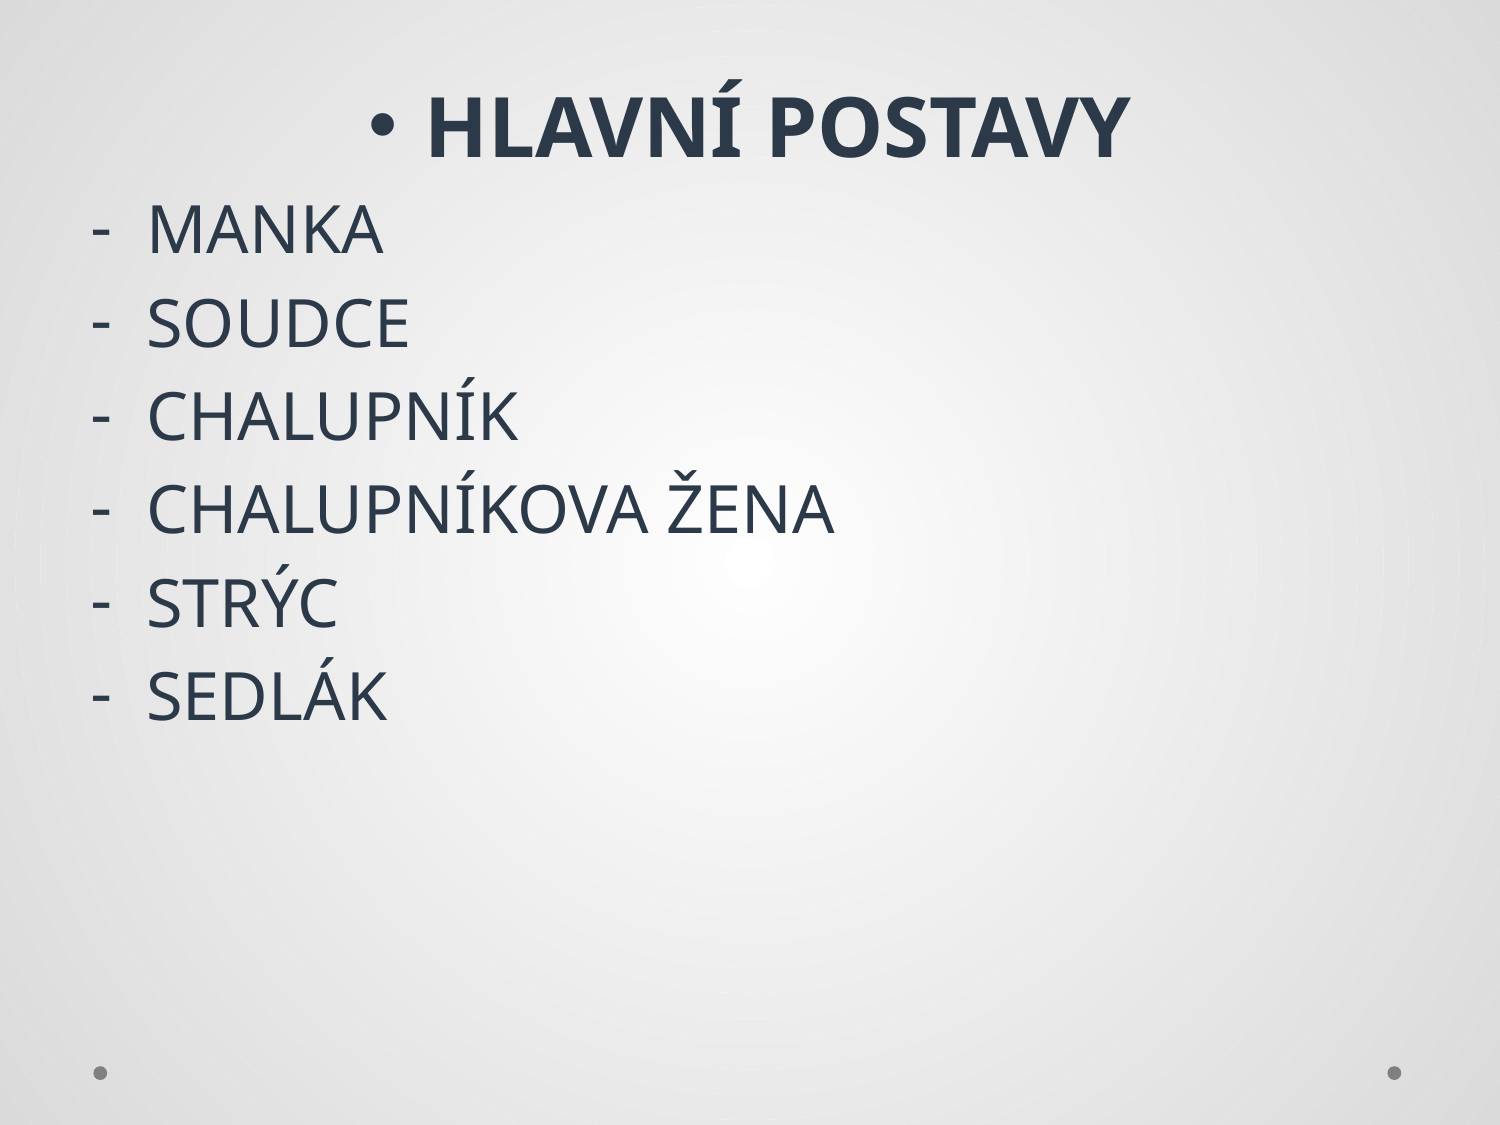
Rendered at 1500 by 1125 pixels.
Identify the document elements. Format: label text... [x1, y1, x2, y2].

list HLAVNÍ POSTAVY MANKA SOUDCE CHALUPNÍK CHALUPNÍKOVA ŽENA STRÝC SEDLÁK [75, 66, 1425, 1005]
